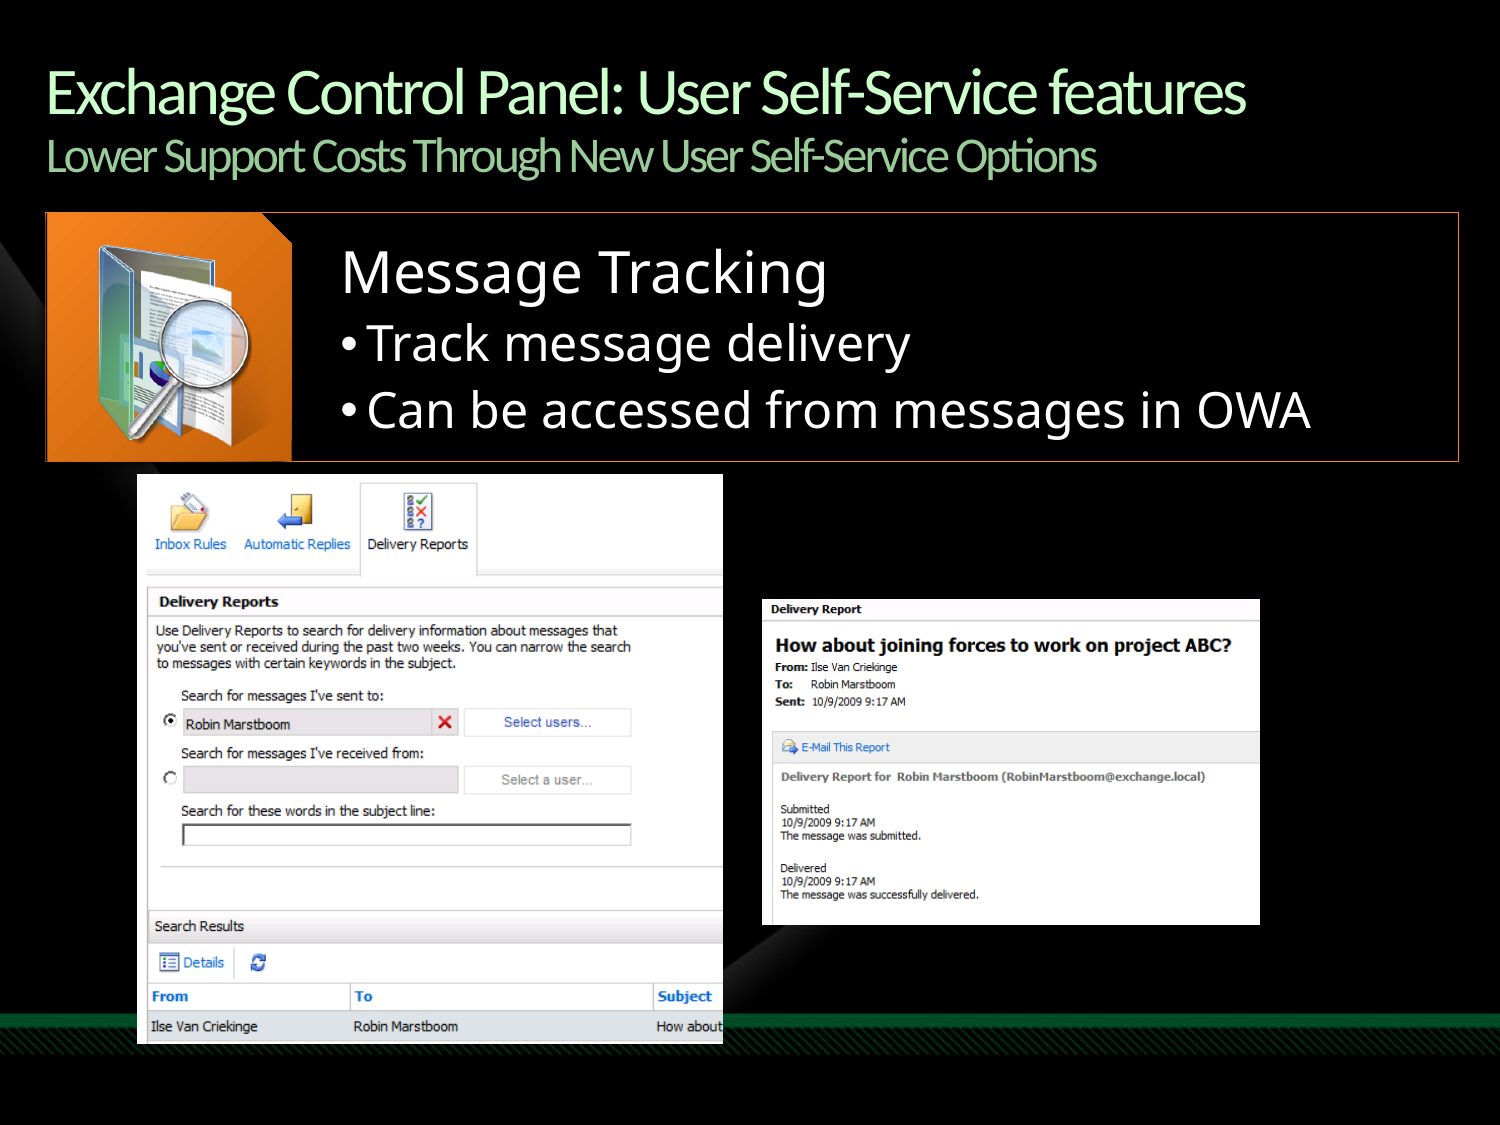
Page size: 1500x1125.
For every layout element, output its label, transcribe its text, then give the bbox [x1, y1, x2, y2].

text_box Message Tracking Track message delivery Can be accessed from messages in OWA [327, 237, 1435, 446]
text_box [324, 215, 1434, 425]
title Exchange Control Panel: User Self-Service features Lower Support Costs Through New User Self-Service Options [45, 57, 1454, 211]
text_box [261, 212, 1459, 462]
picture [0, 0, 1500, 1125]
text_box [47, 212, 292, 462]
